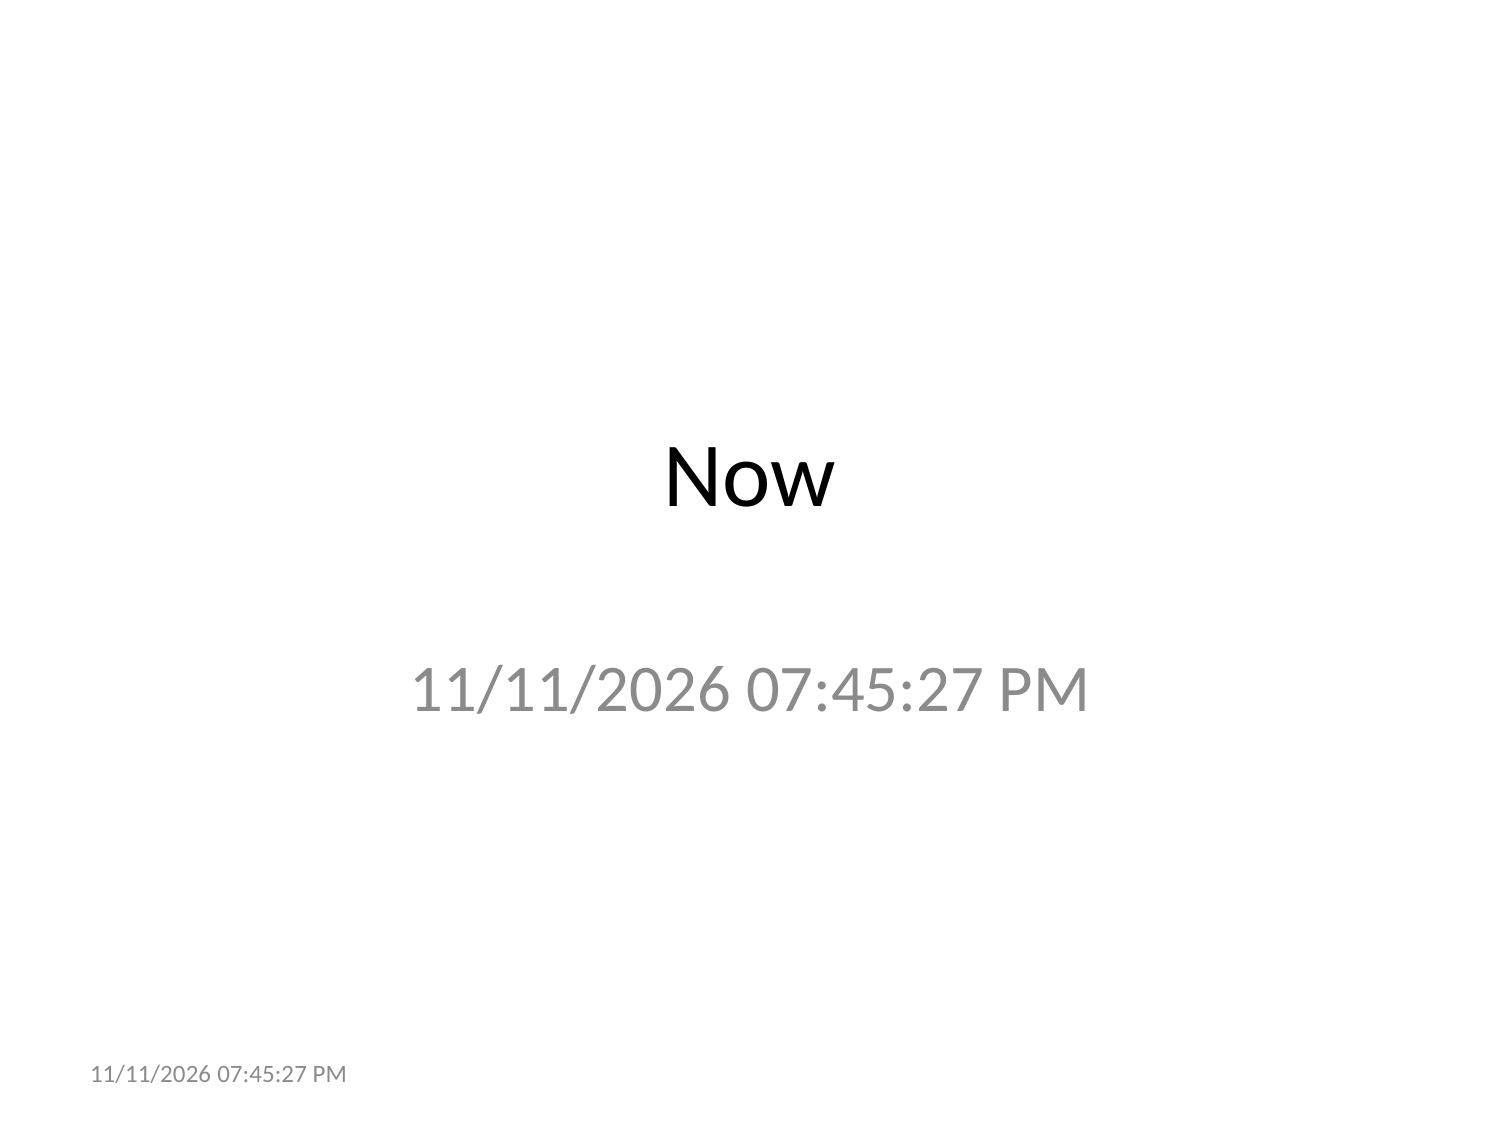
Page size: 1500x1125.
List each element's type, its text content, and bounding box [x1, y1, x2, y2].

subtitle 2011-12-19 10:20:04 AM [225, 637, 1275, 925]
title Now [112, 349, 1388, 591]
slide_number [75, 1042, 425, 1103]
